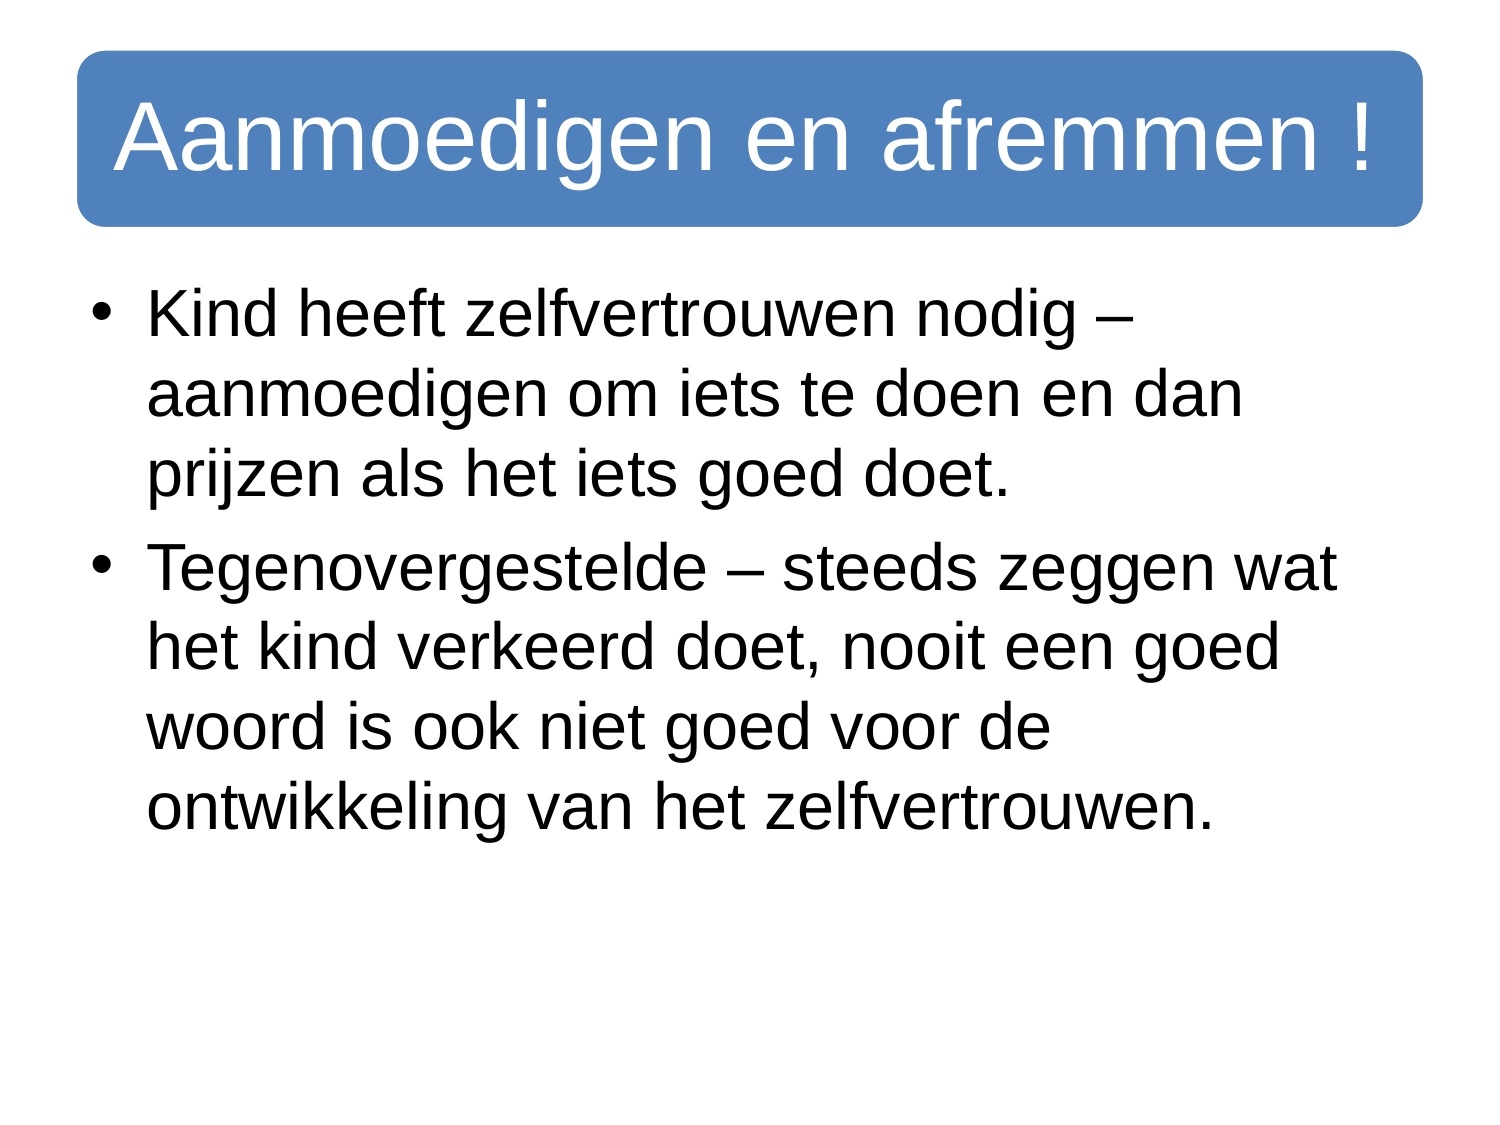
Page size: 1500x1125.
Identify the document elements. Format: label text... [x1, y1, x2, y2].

list Kind heeft zelfvertrouwen nodig – aanmoedigen om iets te doen en dan prijzen als het iets goed doet. Tegenovergestelde – steeds zeggen wat het kind verkeerd doet, nooit een goed woord is ook niet goed voor de ontwikkeling van het zelfvertrouwen. [75, 262, 1425, 1005]
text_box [74, 44, 1426, 233]
